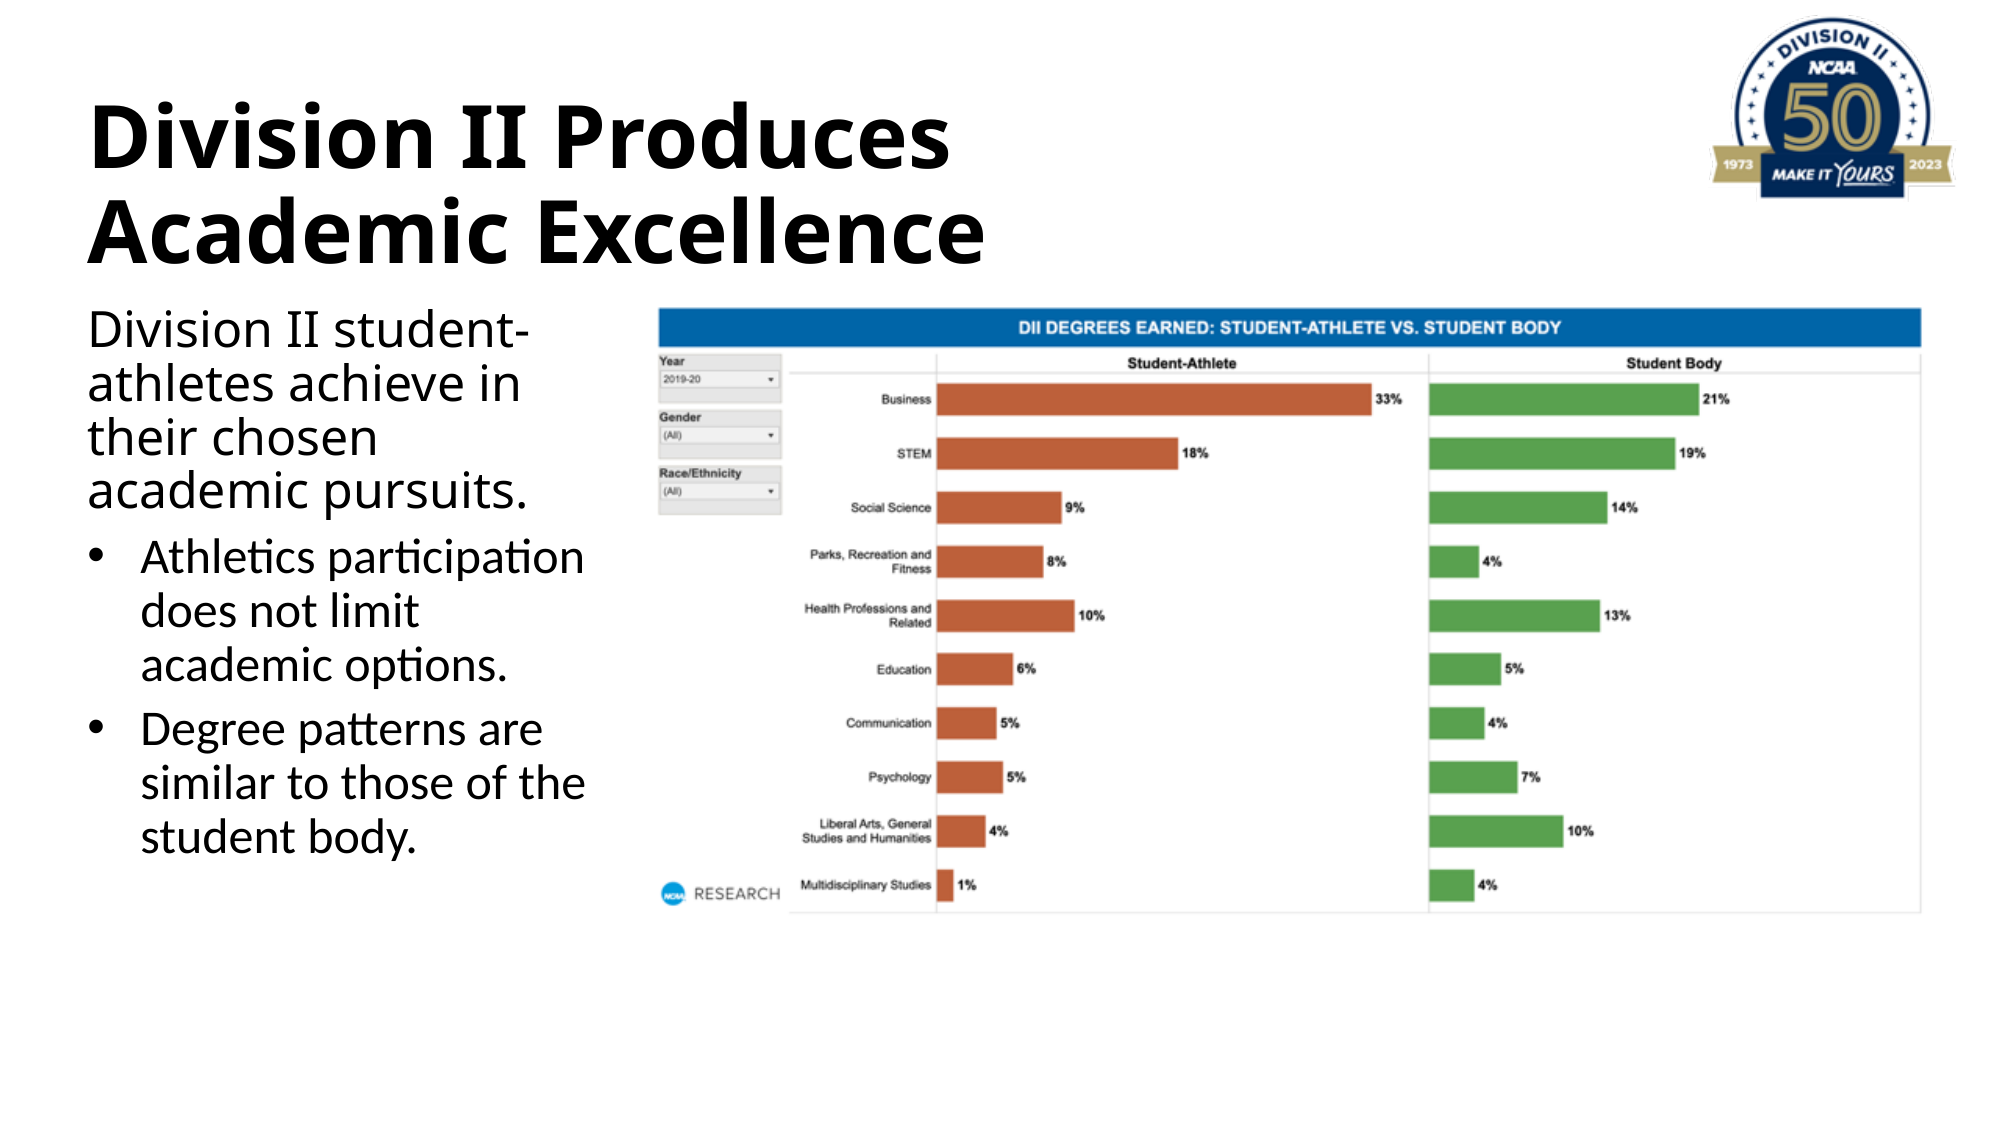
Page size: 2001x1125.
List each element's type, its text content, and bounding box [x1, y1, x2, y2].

list Division II Produces Academic Excellence [73, 85, 1091, 206]
list Division II student-athletes achieve in their chosen academic pursuits. Athletics participation does not limit academic options. Degree patterns are similar to those of the student body. [72, 296, 606, 930]
picture [1708, 14, 1957, 202]
picture [652, 303, 1928, 923]
